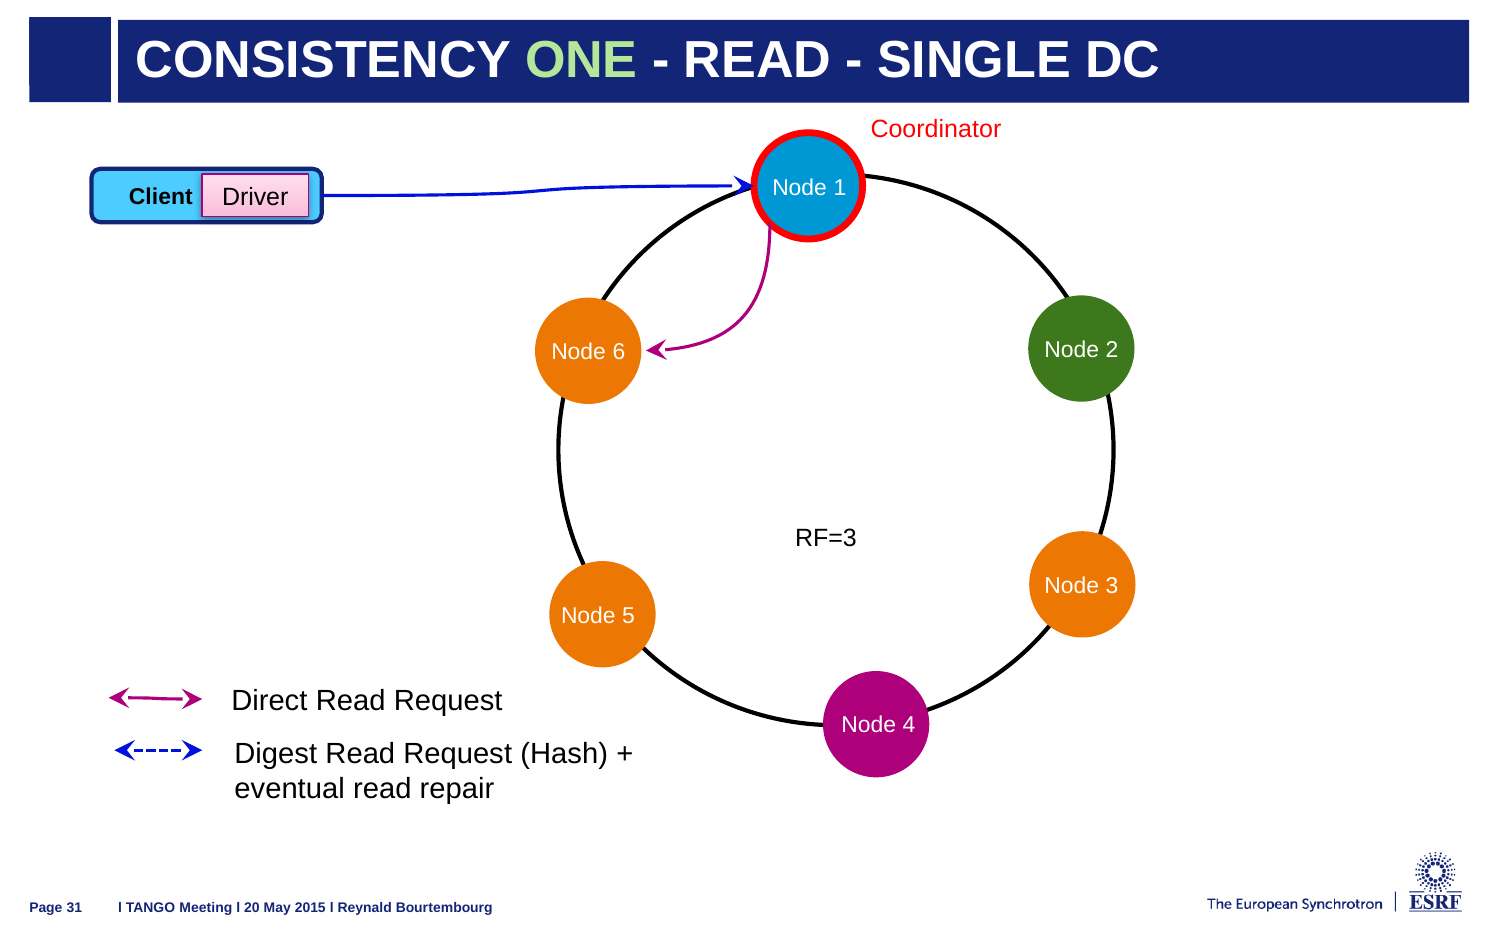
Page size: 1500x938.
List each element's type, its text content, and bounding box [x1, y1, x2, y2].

picture [1175, 831, 1500, 938]
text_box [321, 185, 755, 196]
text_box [1023, 530, 1140, 638]
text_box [820, 670, 937, 778]
text_box [556, 174, 1116, 727]
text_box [539, 560, 656, 668]
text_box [751, 133, 868, 241]
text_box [530, 297, 647, 405]
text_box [91, 168, 322, 223]
text_box RF=3 [771, 513, 881, 559]
text_box Digest Read Request (Hash) + eventual read repair [219, 726, 656, 812]
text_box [643, 224, 772, 350]
text_box Coordinator [854, 105, 1018, 151]
slide_number Page 31 [29, 886, 98, 916]
text_box Direct Read Request [216, 673, 550, 724]
footer l TANGO Meeting l 20 May 2015 l Reynald Bourtembourg [118, 886, 1122, 916]
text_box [1023, 295, 1140, 402]
title Consistency ONE - READ - Single DC [118, 19, 1470, 103]
